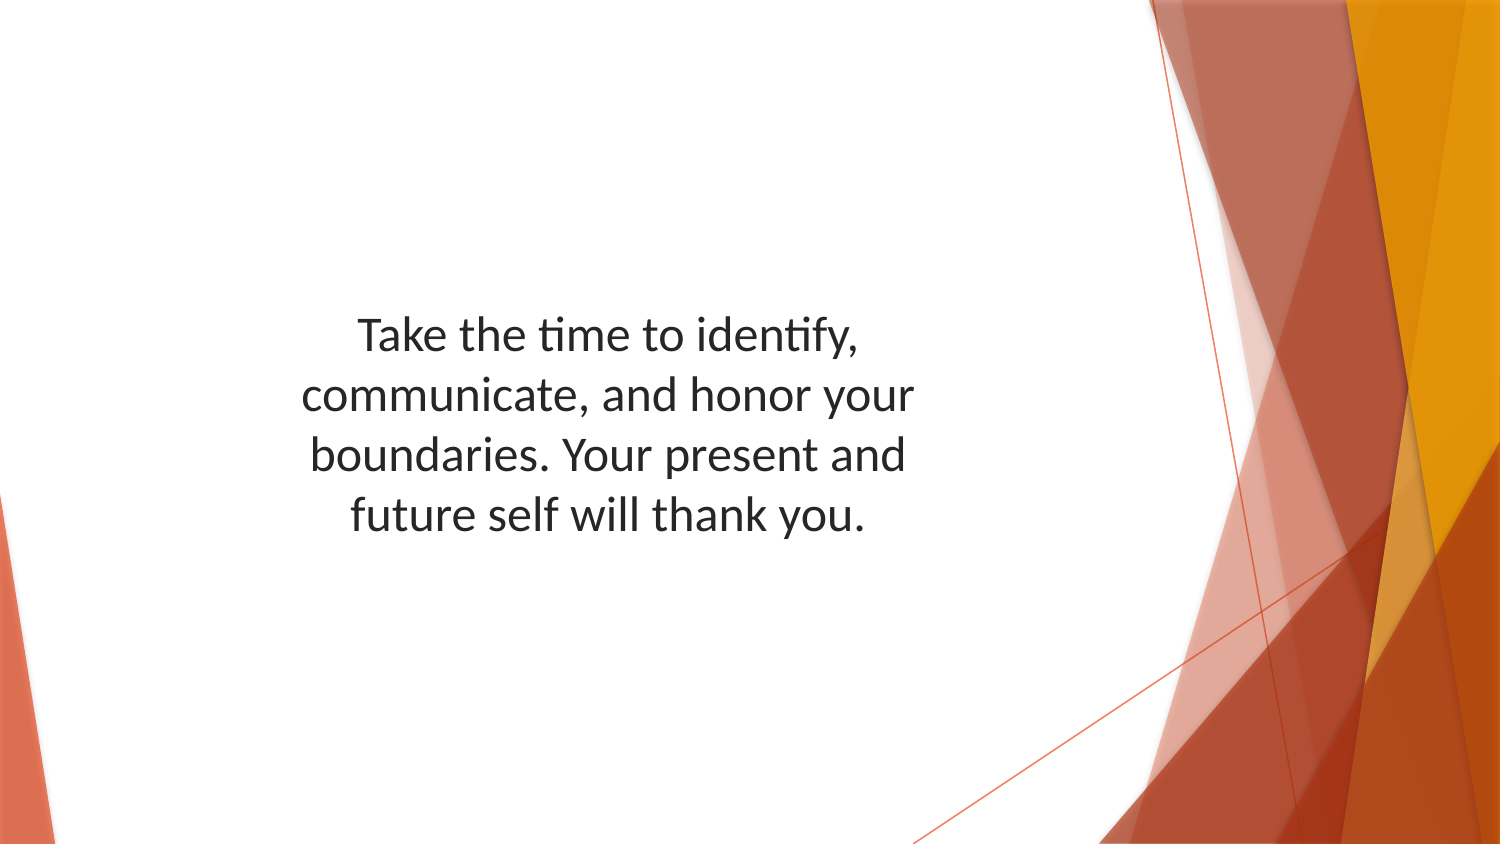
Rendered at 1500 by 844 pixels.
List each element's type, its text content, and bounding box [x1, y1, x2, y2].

list Take the time to identify, communicate, and honor your boundaries. Your present and future self will thank you. [265, 114, 951, 729]
